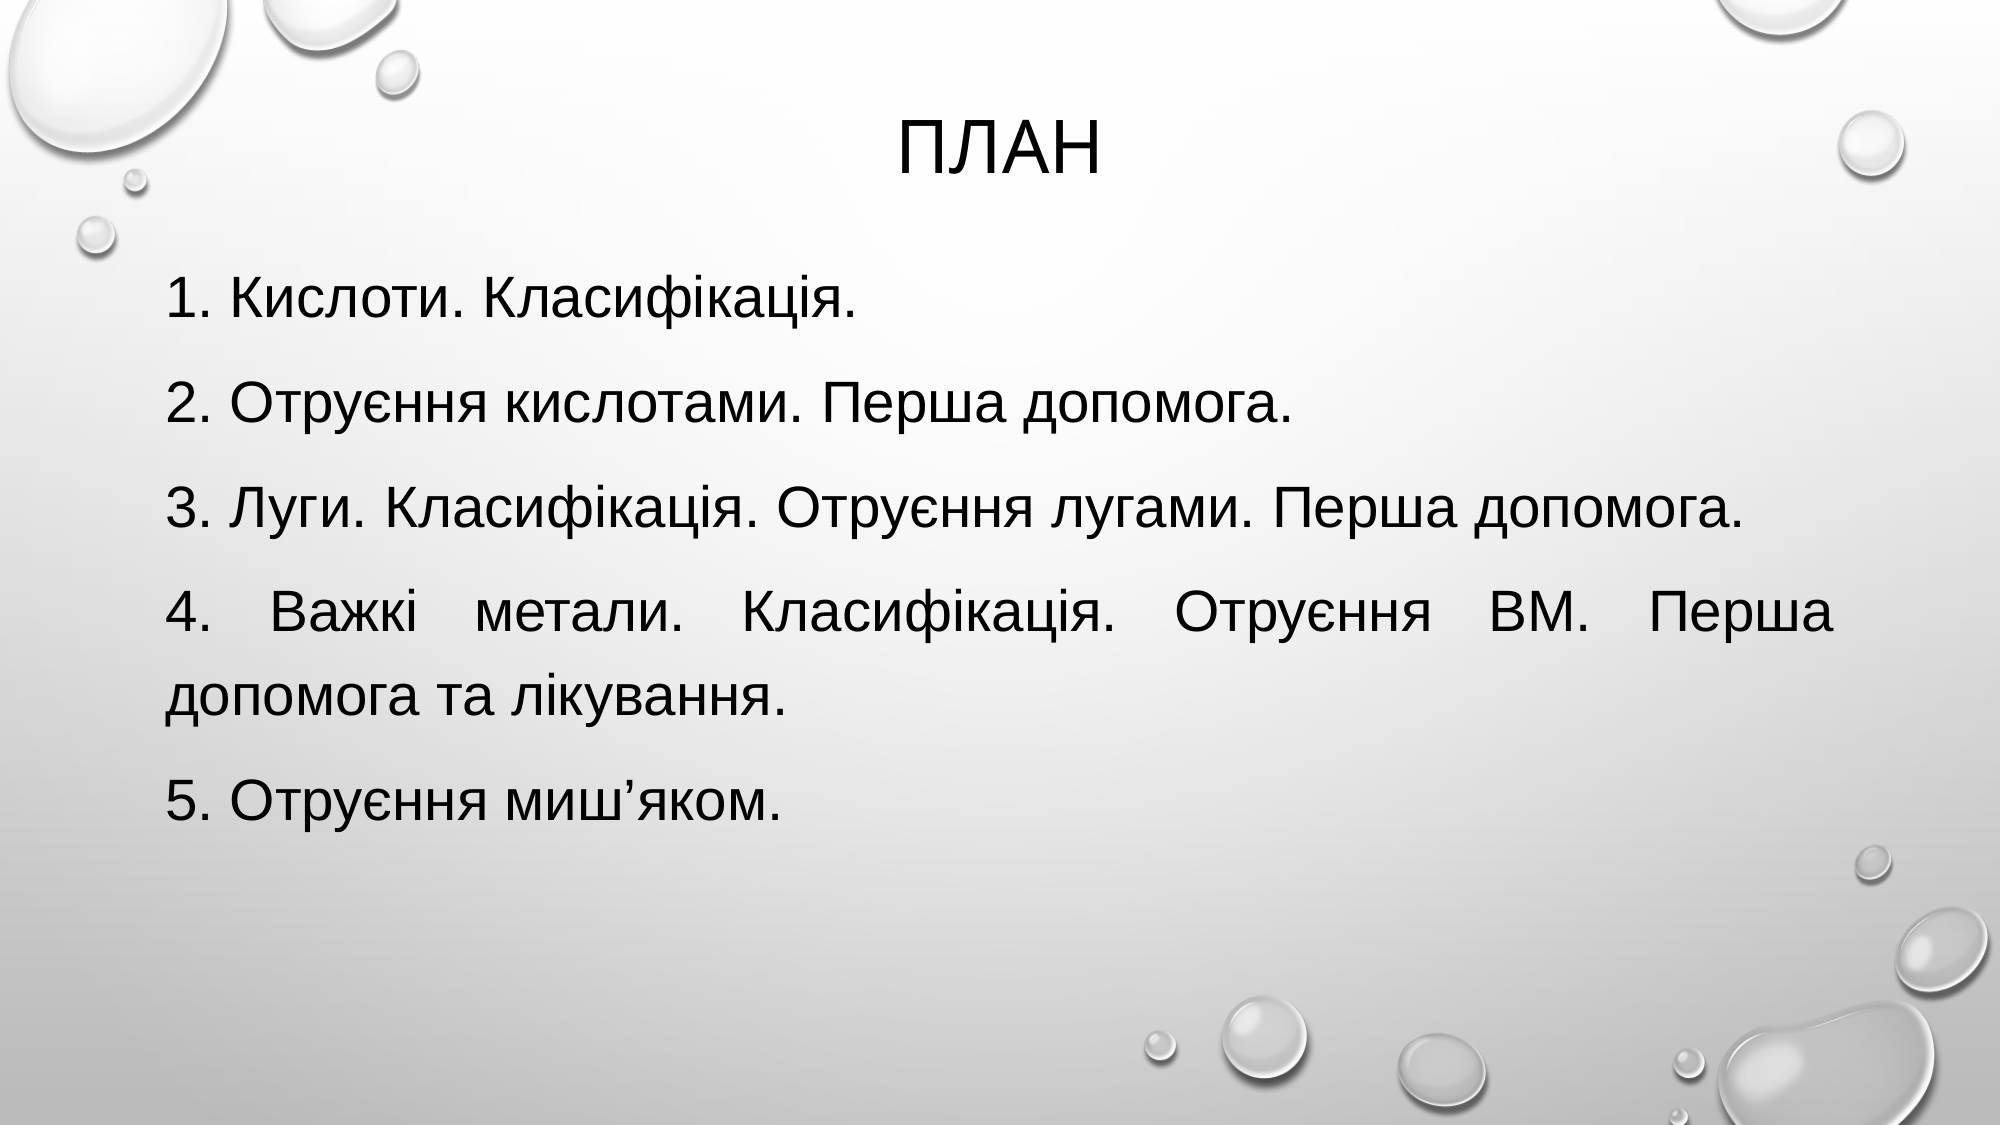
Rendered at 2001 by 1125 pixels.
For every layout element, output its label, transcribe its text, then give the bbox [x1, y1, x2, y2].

picture [0, 0, 2000, 1125]
list 1. Кислоти. Класифікація. 2. Отруєння кислотами. Перша допомога. 3. Луги. Класифікація. Отруєння лугами. Перша допомога. 4. Важкі метали. Класифікація. Отруєння ВМ. Перша допомога та лікування. 5. Отруєння миш’яком. [150, 238, 1851, 960]
title План [149, 101, 1851, 197]
